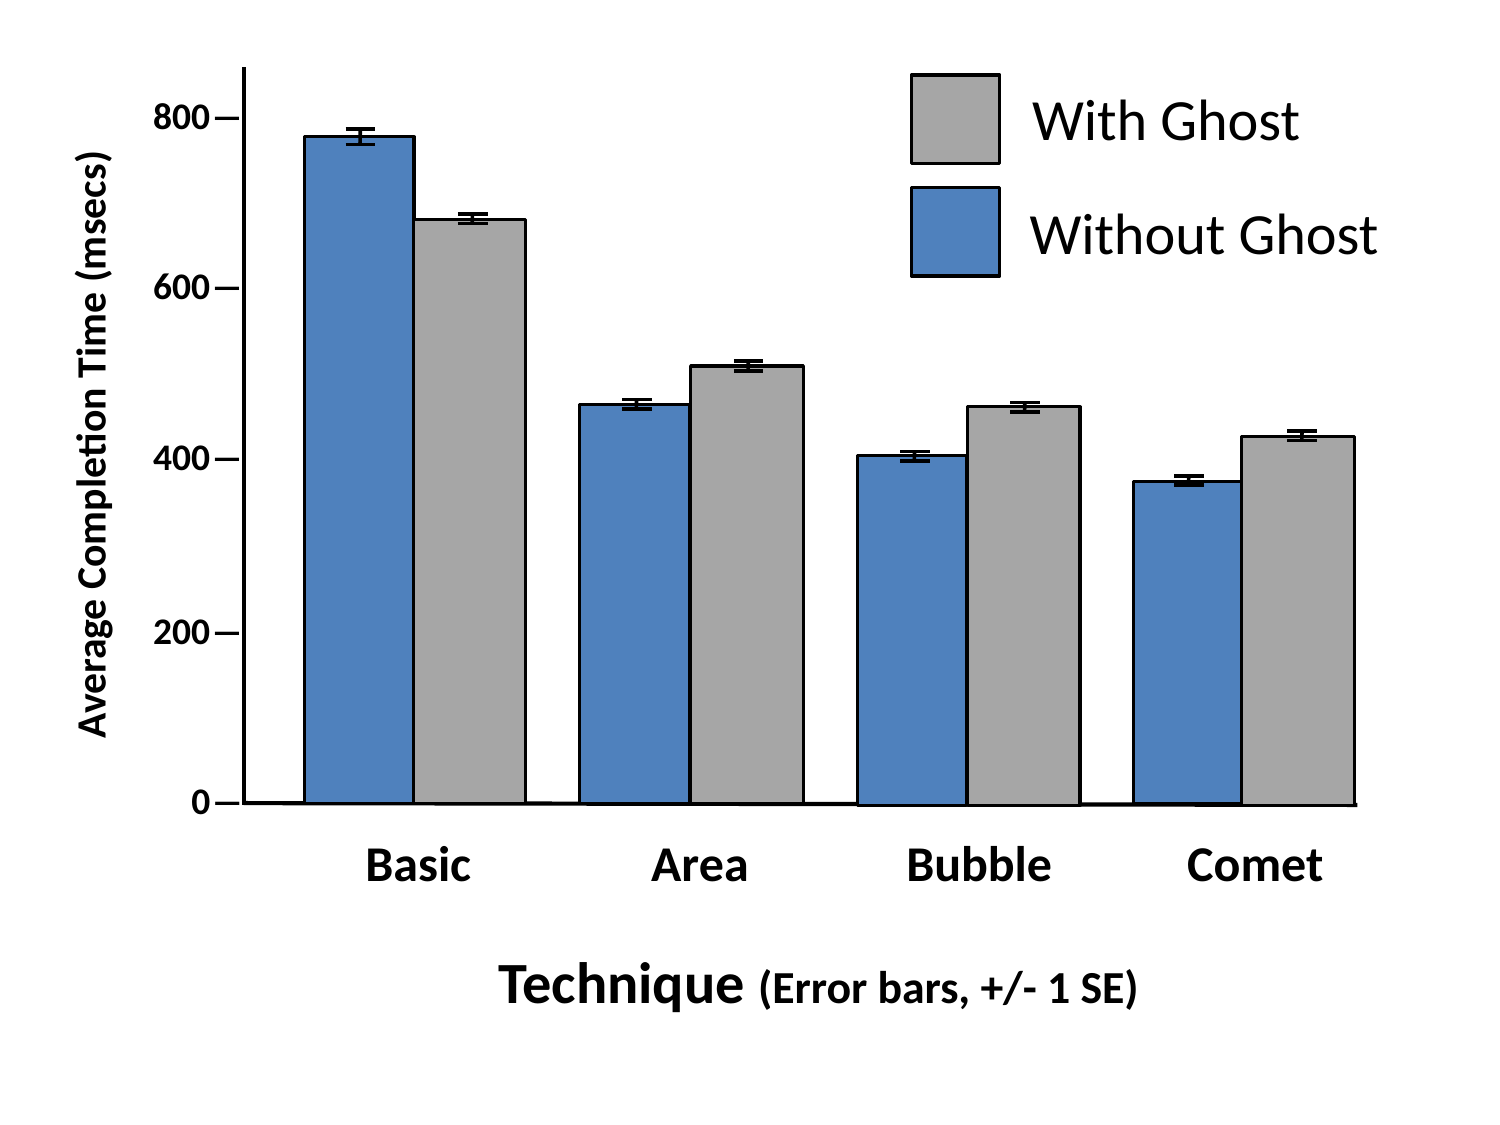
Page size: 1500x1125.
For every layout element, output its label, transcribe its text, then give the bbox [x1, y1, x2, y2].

text_box Without Ghost [1362, 189, 1394, 274]
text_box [56, 84, 1351, 1024]
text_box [243, 66, 1358, 431]
